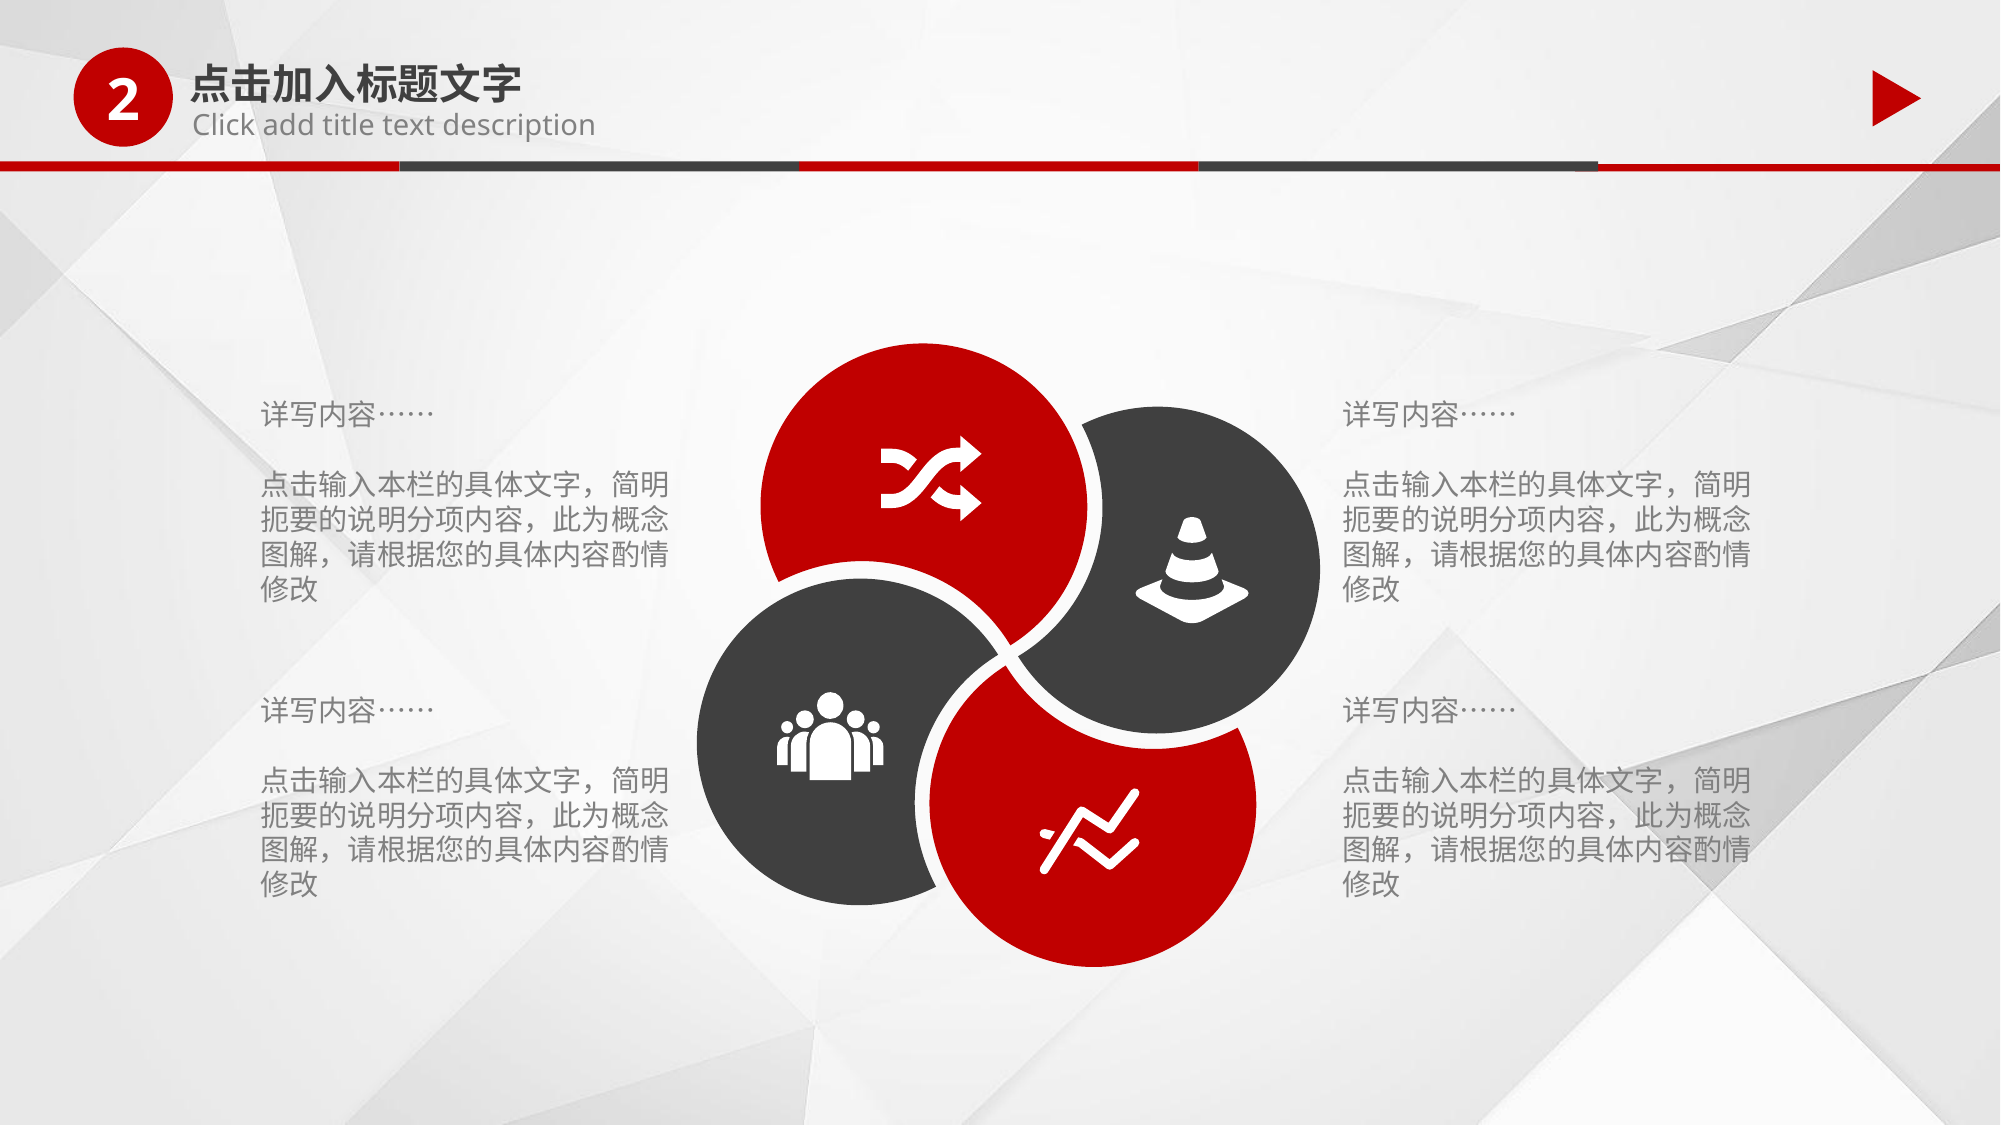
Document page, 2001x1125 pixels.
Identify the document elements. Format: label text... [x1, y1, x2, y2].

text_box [669, 316, 1348, 995]
text_box 详写内容…… 点击输入本栏的具体文字，简明扼要的说明分项内容，此为概念图解，请根据您的具体内容酌情修改 [260, 396, 669, 607]
text_box [1871, 68, 1924, 129]
text_box 详写内容…… 点击输入本栏的具体文字，简明扼要的说明分项内容，此为概念图解，请根据您的具体内容酌情修改 [1348, 396, 1757, 607]
picture [0, 0, 2001, 1125]
text_box 详写内容…… 点击输入本栏的具体文字，简明扼要的说明分项内容，此为概念图解，请根据您的具体内容酌情修改 [1348, 691, 1757, 902]
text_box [0, 161, 2000, 172]
text_box 详写内容…… 点击输入本栏的具体文字，简明扼要的说明分项内容，此为概念图解，请根据您的具体内容酌情修改 [260, 691, 669, 902]
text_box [73, 47, 681, 150]
